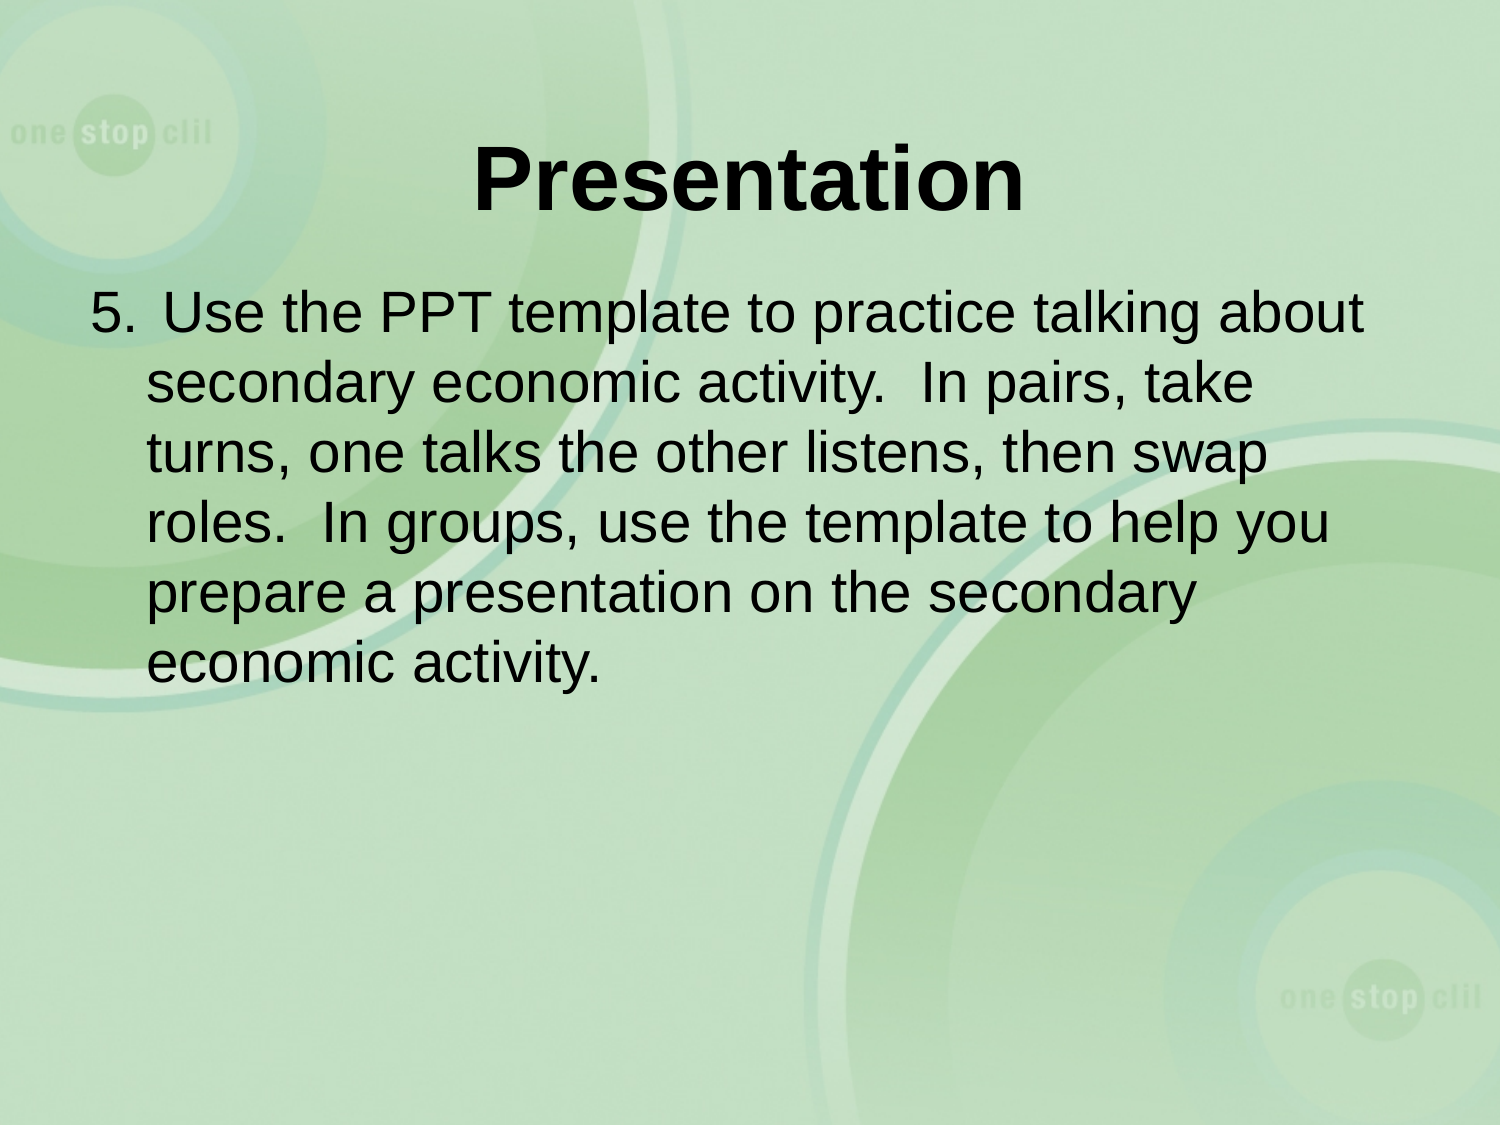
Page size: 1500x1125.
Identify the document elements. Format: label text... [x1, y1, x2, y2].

title Presentation [75, 79, 1425, 267]
list 5. Use the PPT template to practice talking about secondary economic activity. In pairs, take turns, one talks the other listens, then swap roles. In groups, use the template to help you prepare a presentation on the secondary economic activity. [75, 267, 1425, 1010]
picture [0, 0, 1500, 1125]
